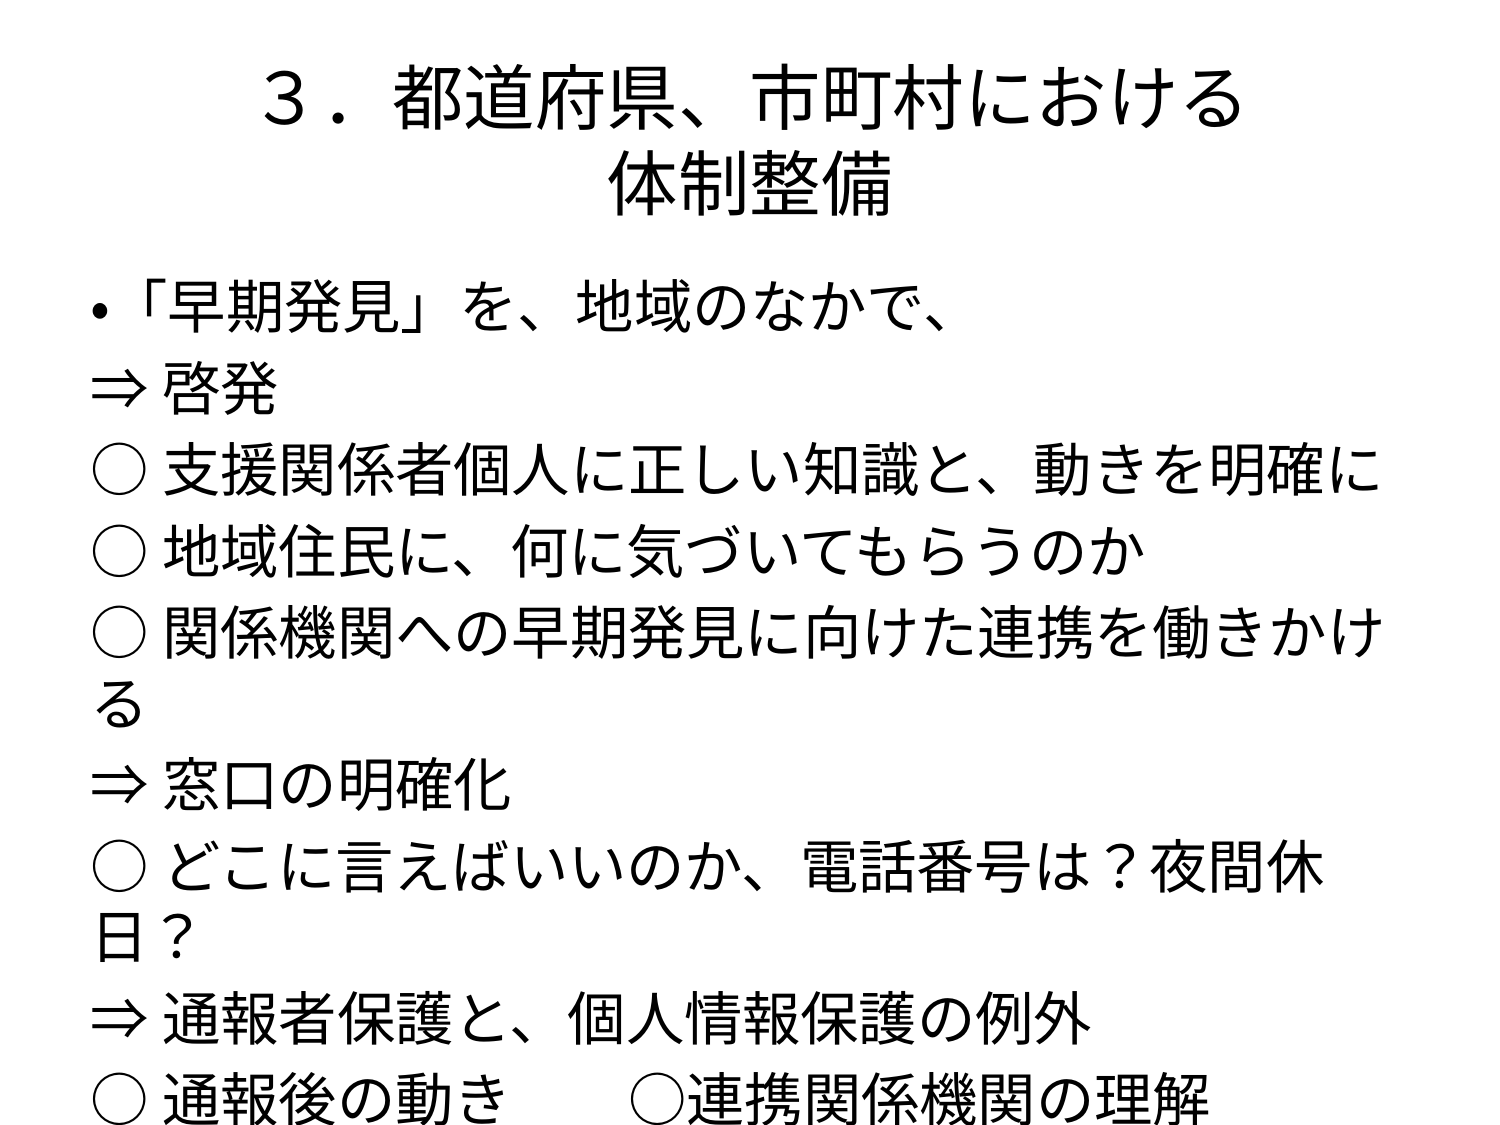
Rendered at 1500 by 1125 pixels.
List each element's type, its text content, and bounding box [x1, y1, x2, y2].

title ３．都道府県、市町村における 体制整備 [75, 45, 1425, 233]
list ・「早期発見」を、地域のなかで、 ⇒啓発 ○支援関係者個人に正しい知識と、動きを明確に ○地域住民に、何に気づいてもらうのか ○関係機関への早期発見に向けた連携を働きかける ⇒窓口の明確化 ○どこに言えばいいのか、電話番号は？夜間休日？ ⇒通報者保護と、個人情報保護の例外 ○通報後の動き ○連携関係機関の理解 [75, 262, 1425, 1005]
